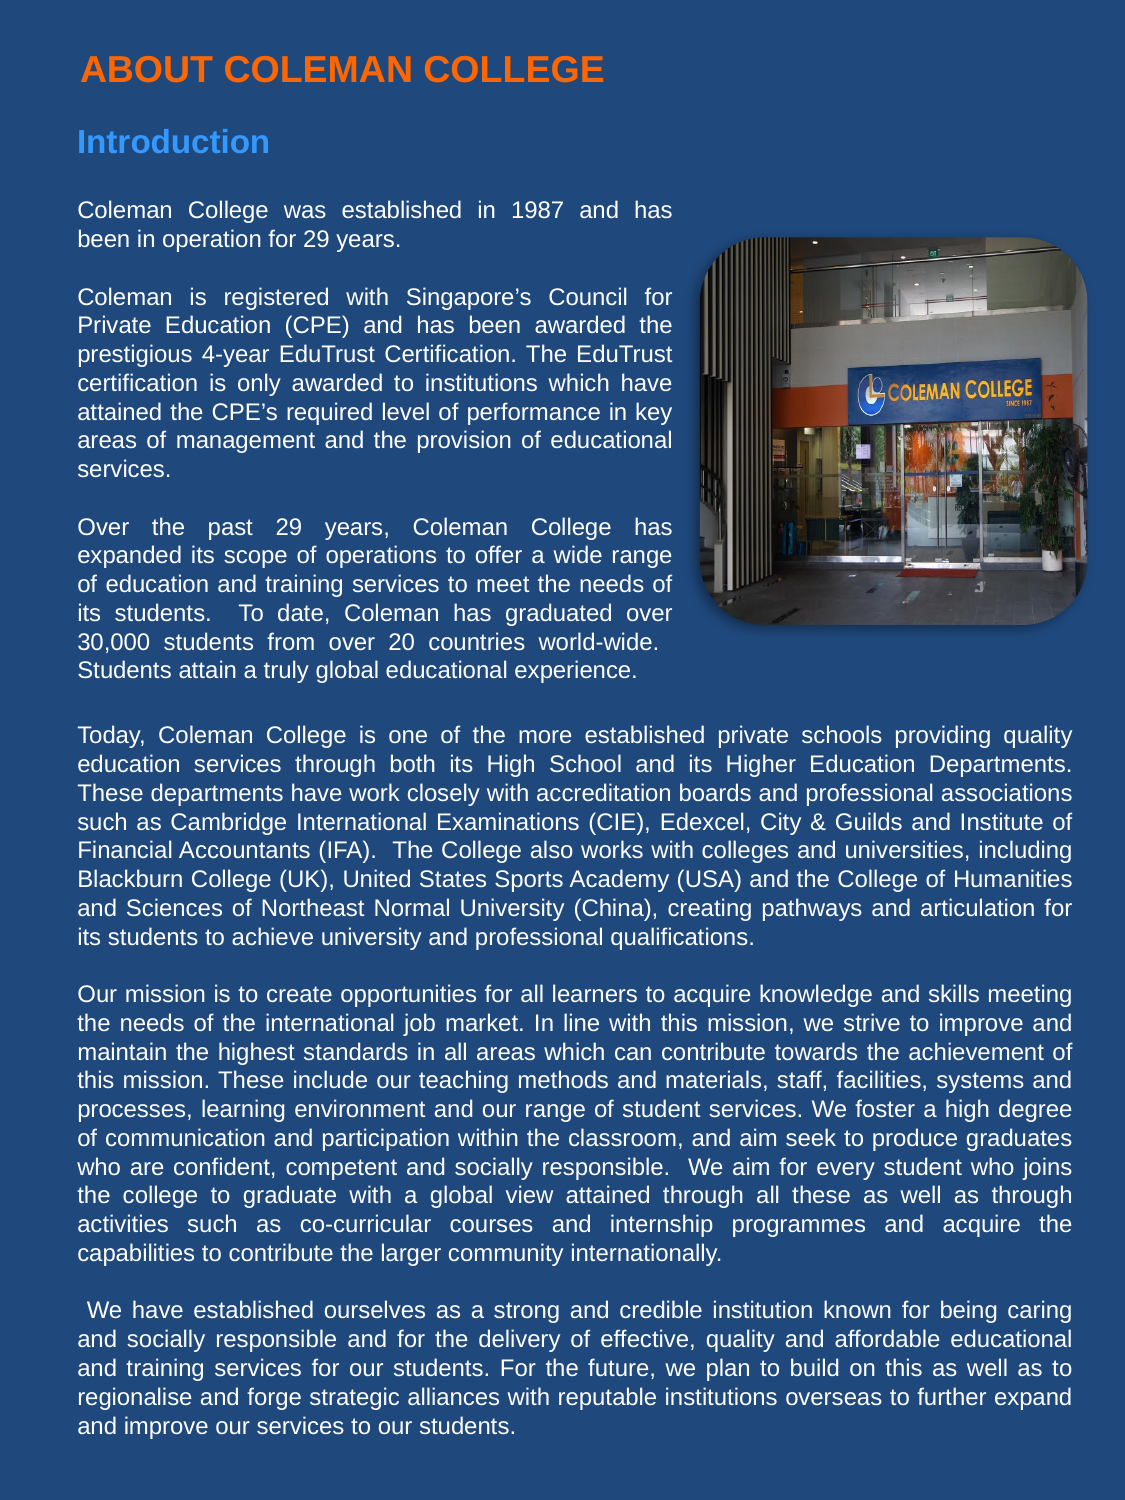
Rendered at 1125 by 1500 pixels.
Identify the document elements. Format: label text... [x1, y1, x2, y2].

text_box Introduction [62, 112, 299, 168]
text_box ABOUT COLEMAN COLLEGE [65, 37, 621, 98]
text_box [62, 187, 1088, 1454]
